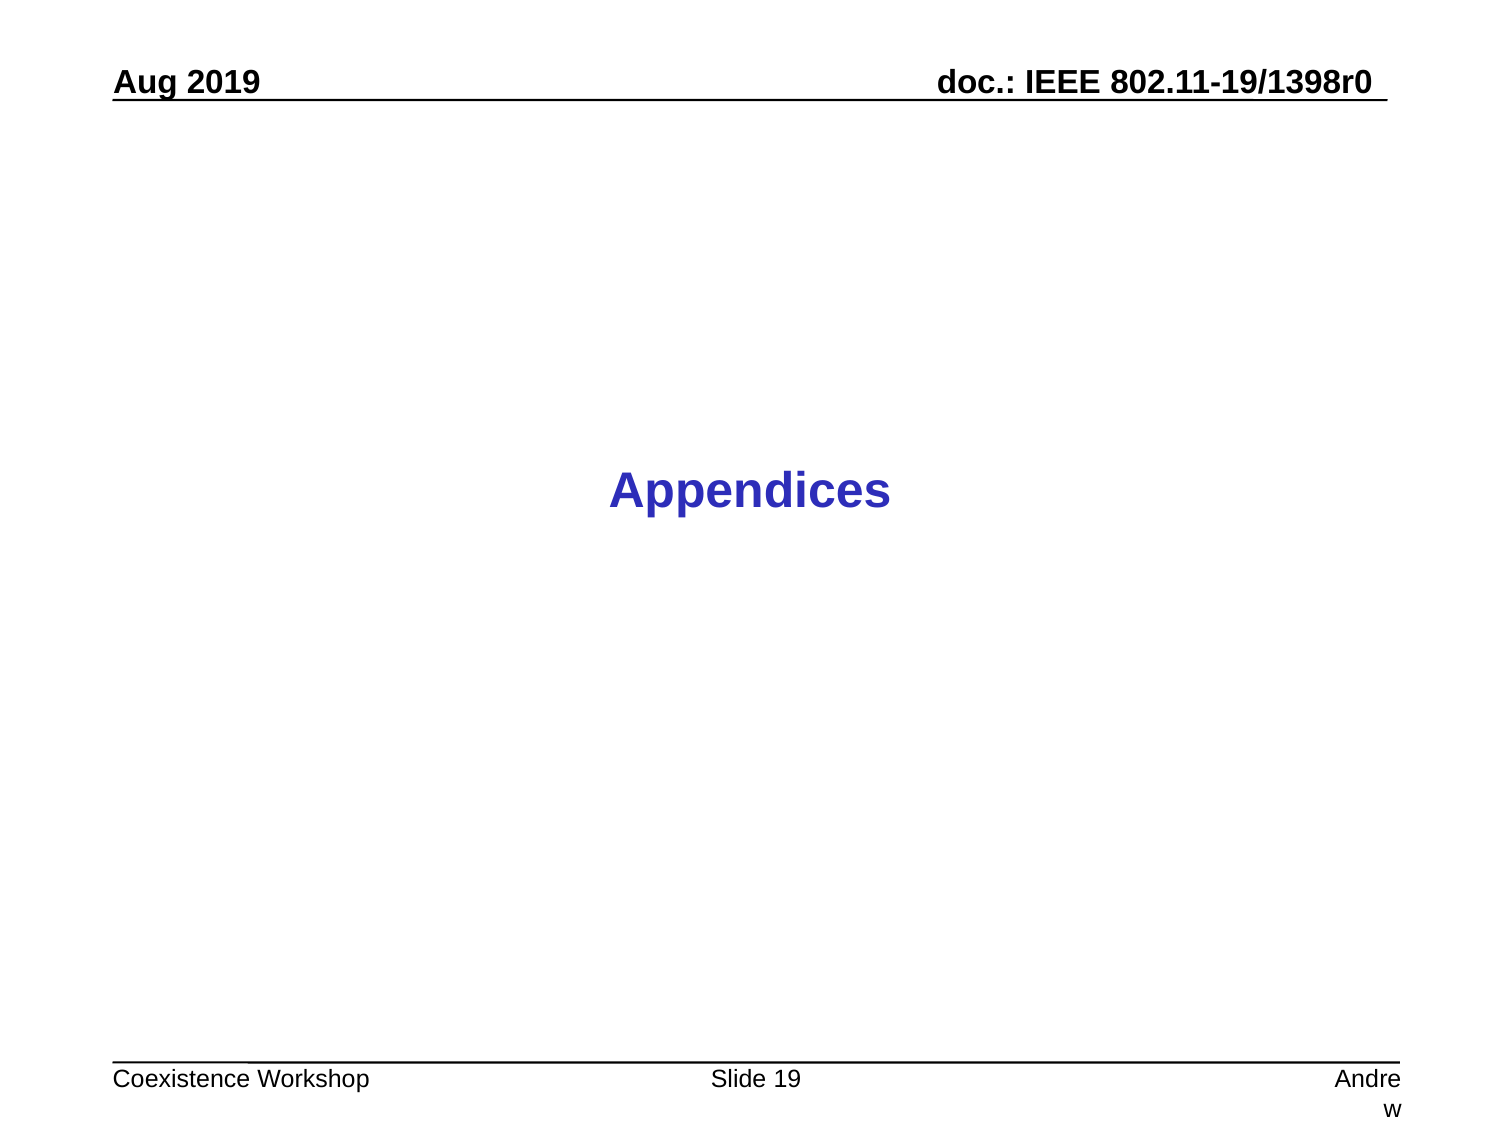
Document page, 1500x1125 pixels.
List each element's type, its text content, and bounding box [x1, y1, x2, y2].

footer Andrew Myles, Cisco [1320, 1061, 1402, 1093]
slide_number Slide 19 [709, 1061, 803, 1093]
list Appendices [112, 324, 1388, 650]
